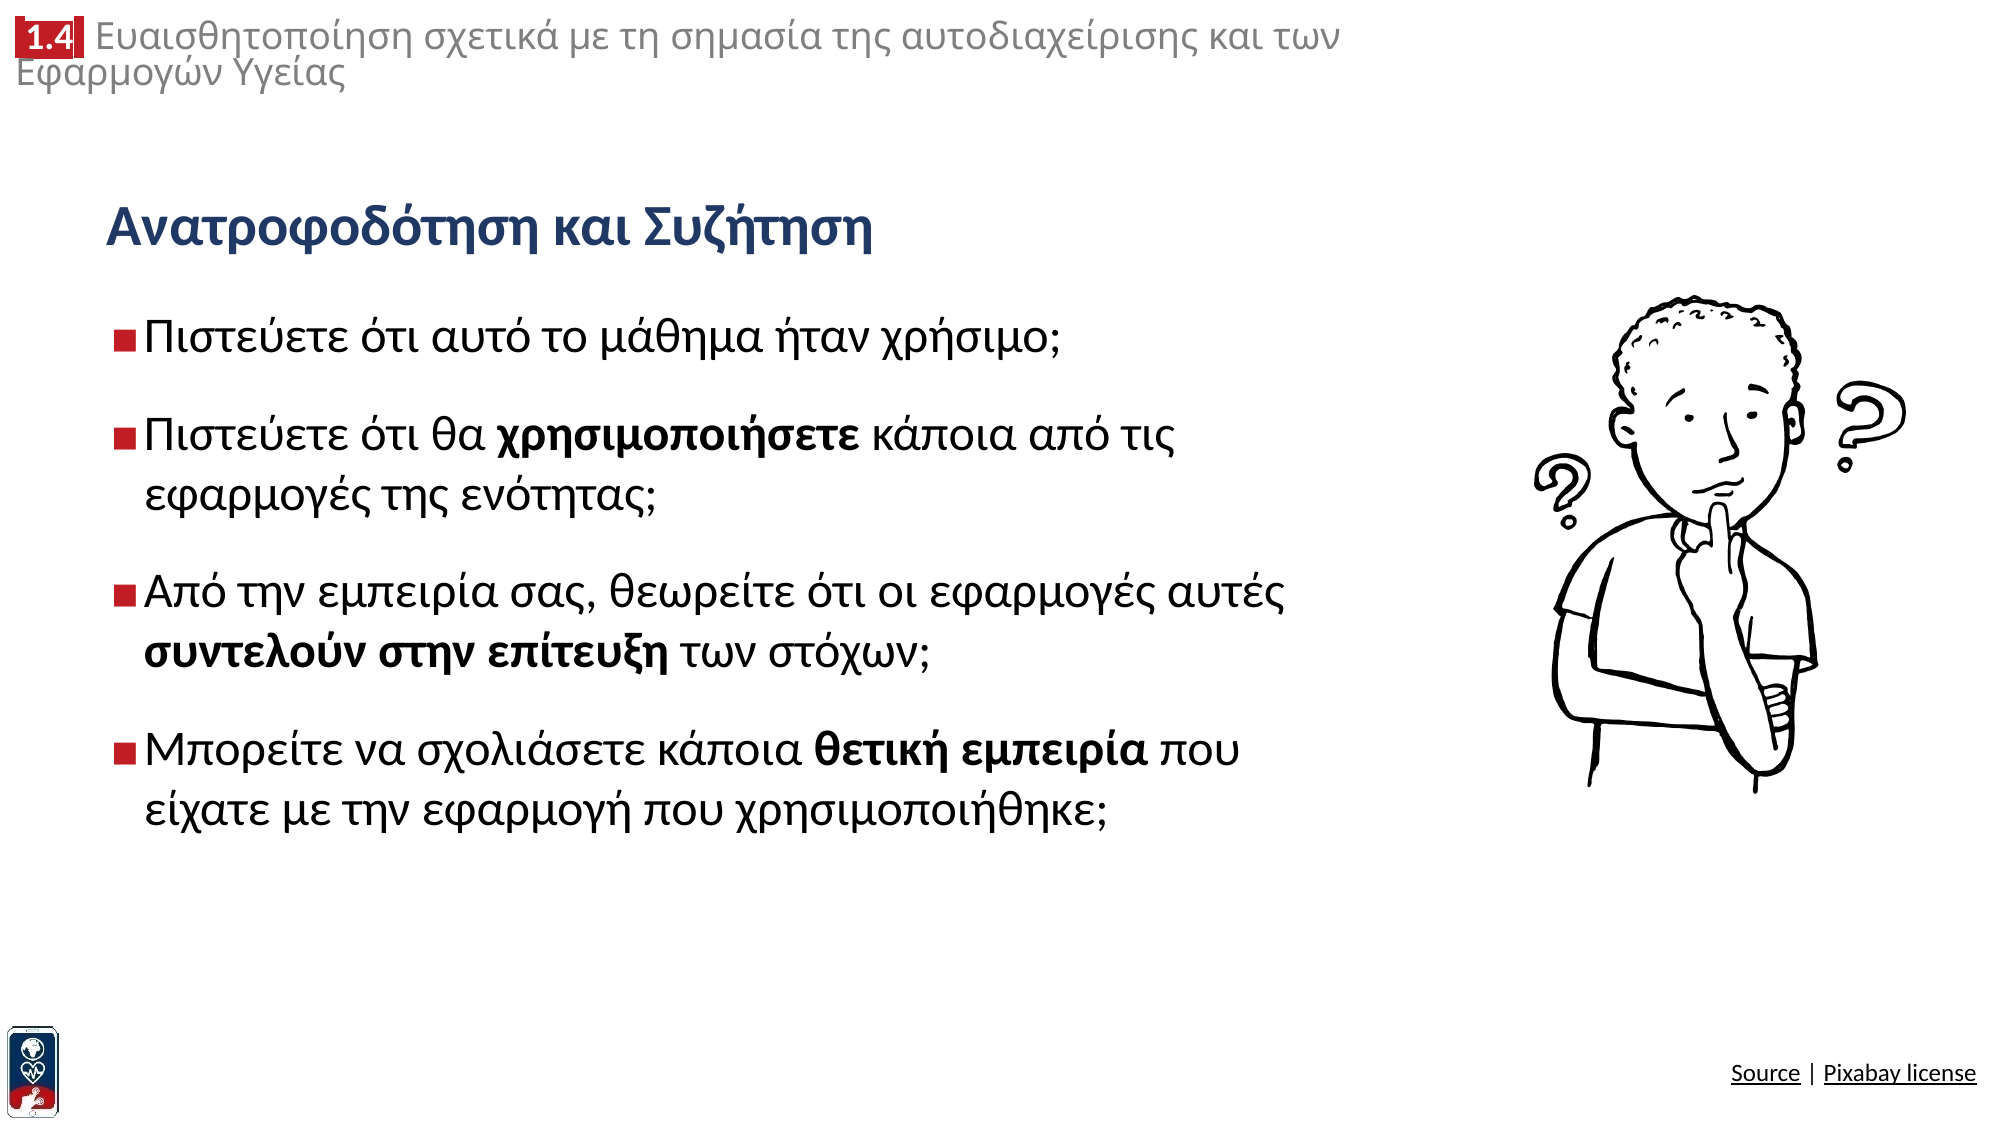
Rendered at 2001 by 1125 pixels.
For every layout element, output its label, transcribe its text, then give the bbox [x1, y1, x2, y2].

picture [1533, 295, 1906, 795]
text_box Source | Pixabay license [552, 1049, 1992, 1095]
title Ανατροφοδότηση και Συζήτηση [91, 177, 1906, 277]
list Πιστεύετε ότι αυτό το μάθημα ήταν χρήσιμο; Πιστεύετε ότι θα χρησιμοποιήσετε κάποια από τις εφαρμογές της ενότητας; Από την εμπειρία σας, θεωρείτε ότι οι εφαρμογές αυτές συντελούν στην επίτευξη των στόχων; Μπορείτε να σχολιάσετε κάποια θετική εμπειρία που είχατε με την εφαρμογή που χρησιμοποιήθηκε; [91, 295, 1335, 1094]
picture [7, 1026, 59, 1118]
